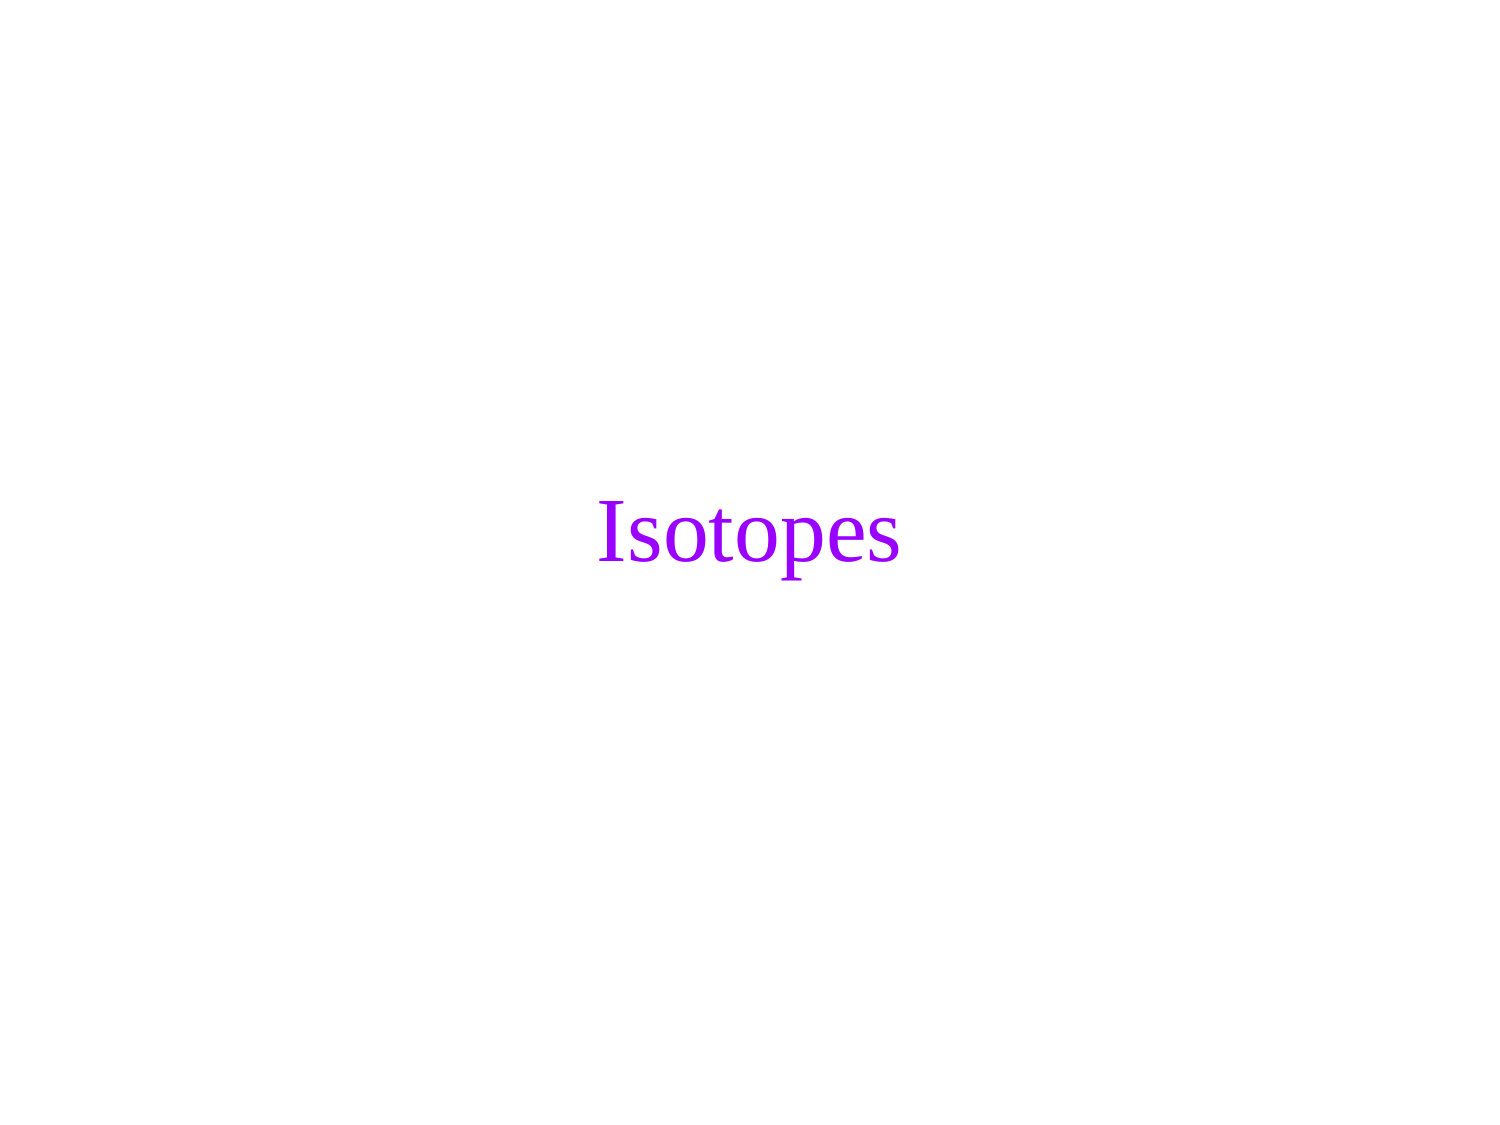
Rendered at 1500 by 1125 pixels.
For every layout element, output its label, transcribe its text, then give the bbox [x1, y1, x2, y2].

text_box Isotopes [112, 430, 1388, 619]
